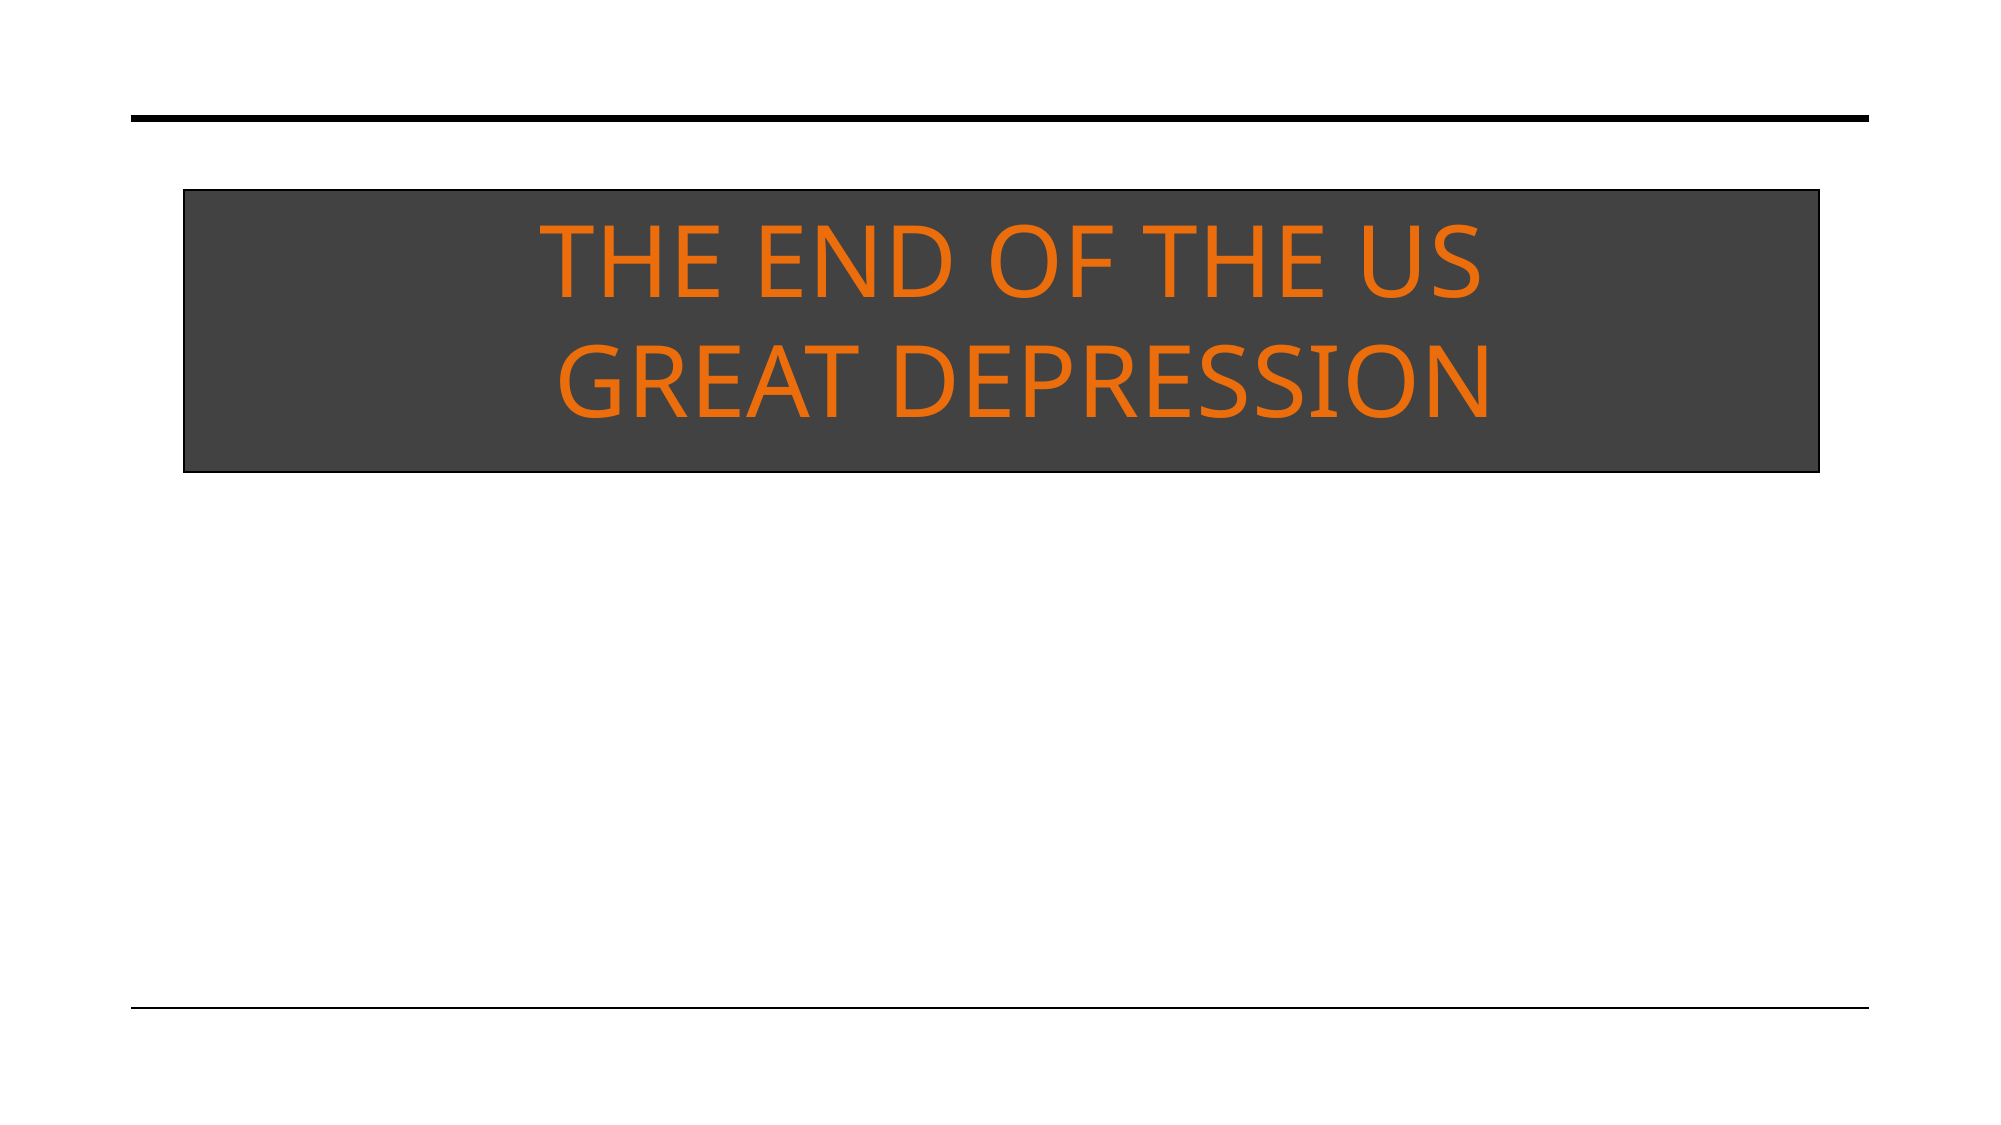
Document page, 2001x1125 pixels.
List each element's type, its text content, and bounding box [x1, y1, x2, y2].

title THE END OF THE US GREAT DEPRESSION [184, 151, 1869, 483]
